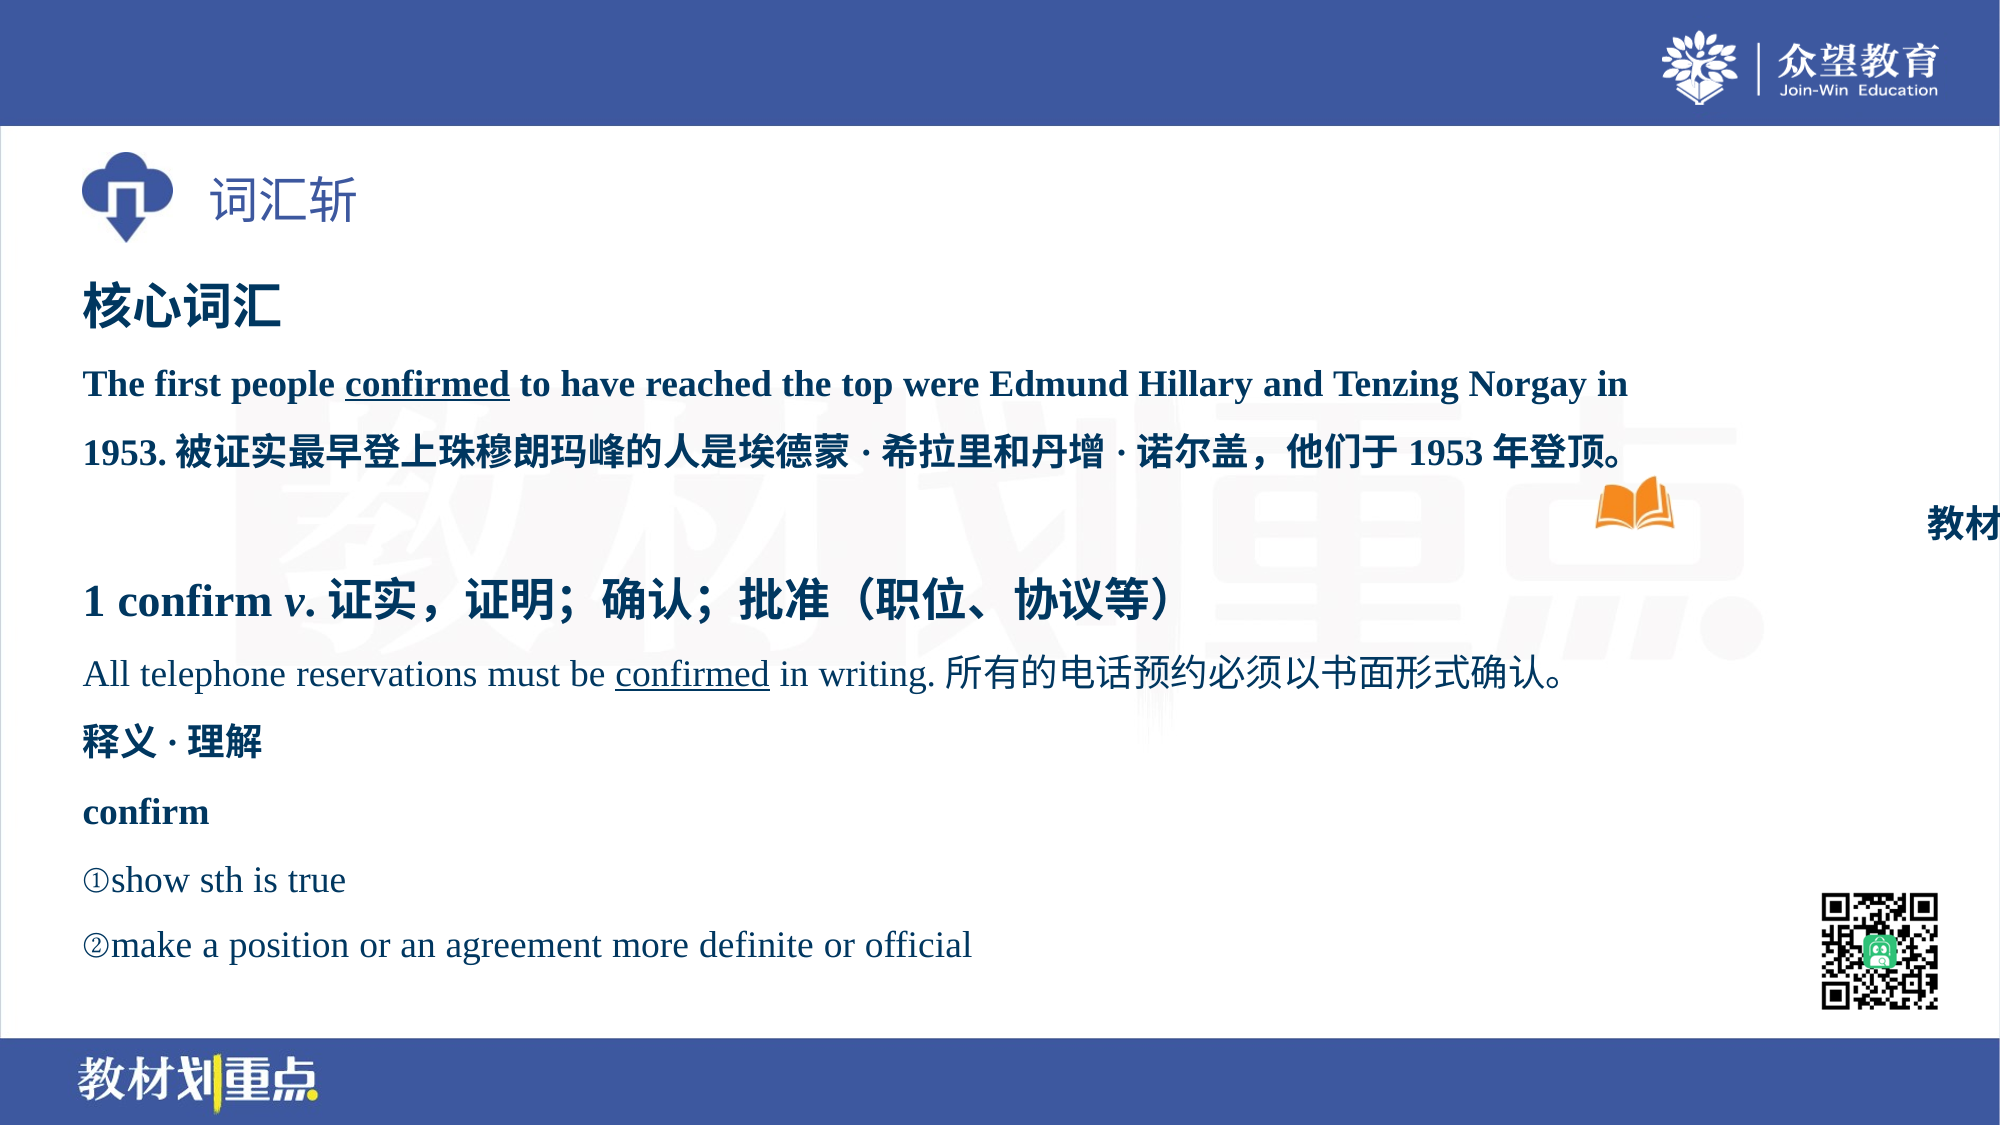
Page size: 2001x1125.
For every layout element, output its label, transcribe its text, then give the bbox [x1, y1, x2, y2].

text_box The first people confirmed to have reached the top were Edmund Hillary and Tenzing Norgay in 1953.被证实最早登上珠穆朗玛峰的人是埃德蒙·希拉里和丹增·诺尔盖，他们于1953年登顶。 教材P66 [82, 335, 1817, 538]
text_box 1 confirm v.证实，证明；确认；批准（职位、协议等） [82, 544, 1817, 625]
picture [0, 0, 2000, 1125]
text_box All telephone reservations must be confirmed in writing.所有的电话预约必须以书面形式确认。 释义·理解 confirm ①show sth is true ②make a position or an agreement more definite or official [82, 625, 1817, 958]
text_box 核心词汇 [82, 247, 1817, 335]
